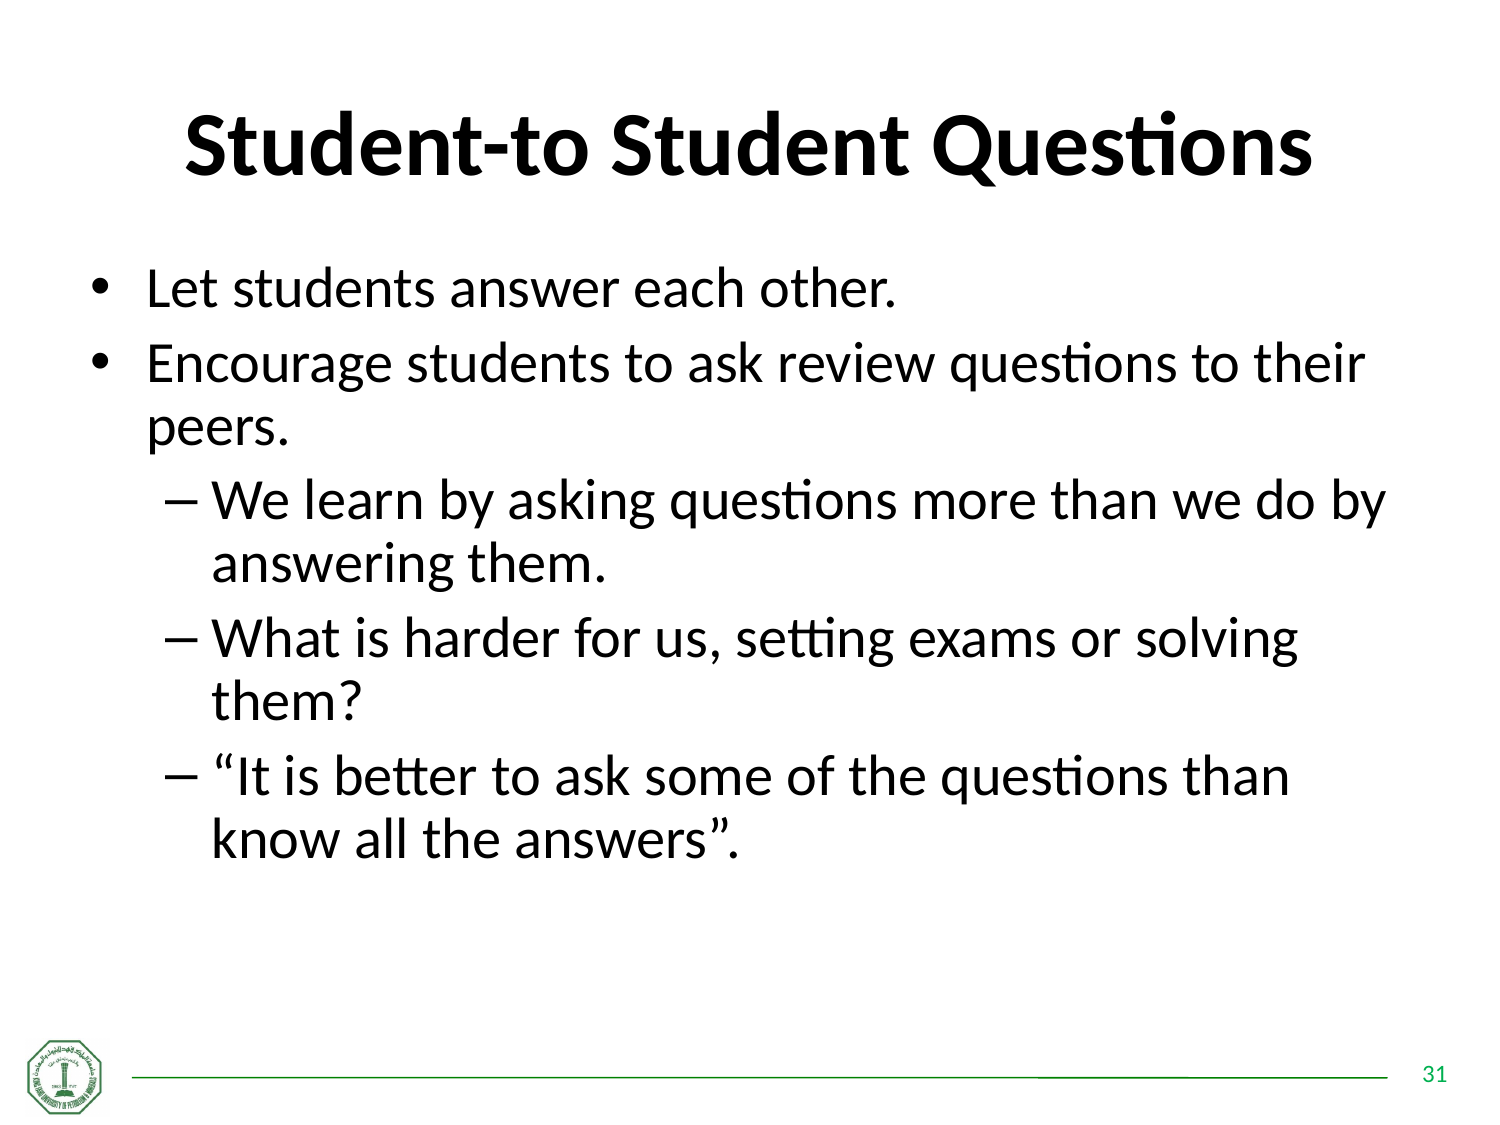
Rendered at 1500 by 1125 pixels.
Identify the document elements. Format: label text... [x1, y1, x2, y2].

slide_number 31 [1387, 1042, 1463, 1103]
picture [25, 1038, 110, 1117]
list Let students answer each other. Encourage students to ask review questions to their peers. We learn by asking questions more than we do by answering them. What is harder for us, setting exams or solving them? “It is better to ask some of the questions than know all the answers”. [75, 249, 1425, 1050]
title Student-to Student Questions [75, 45, 1425, 233]
